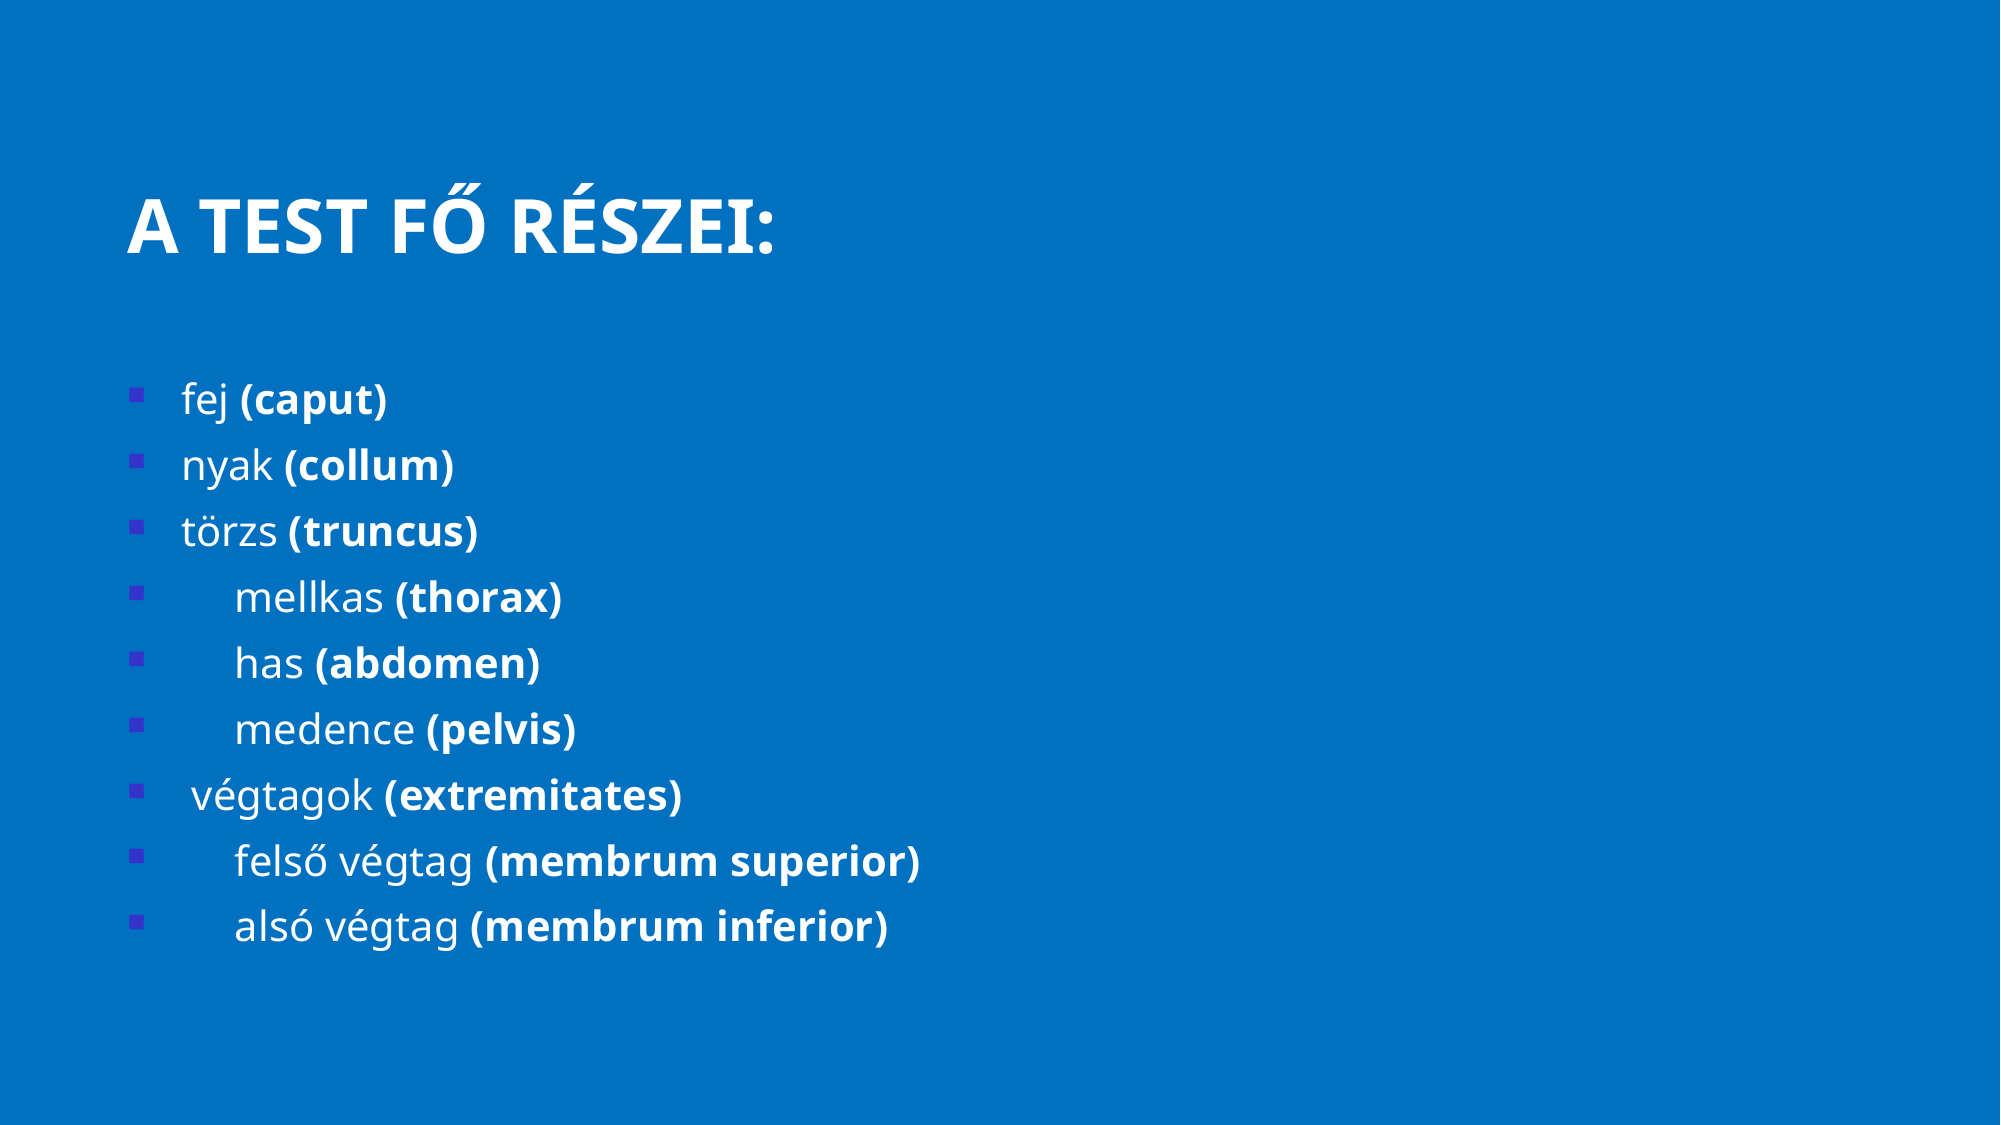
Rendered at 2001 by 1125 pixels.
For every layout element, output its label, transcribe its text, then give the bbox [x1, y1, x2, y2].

list fej (caput) nyak (collum) törzs (truncus) mellkas (thorax) has (abdomen) medence (pelvis) végtagok (extremitates) felső végtag (membrum superior) alsó végtag (membrum inferior) [112, 347, 1513, 1053]
title A test fő részei: [112, 100, 1513, 347]
